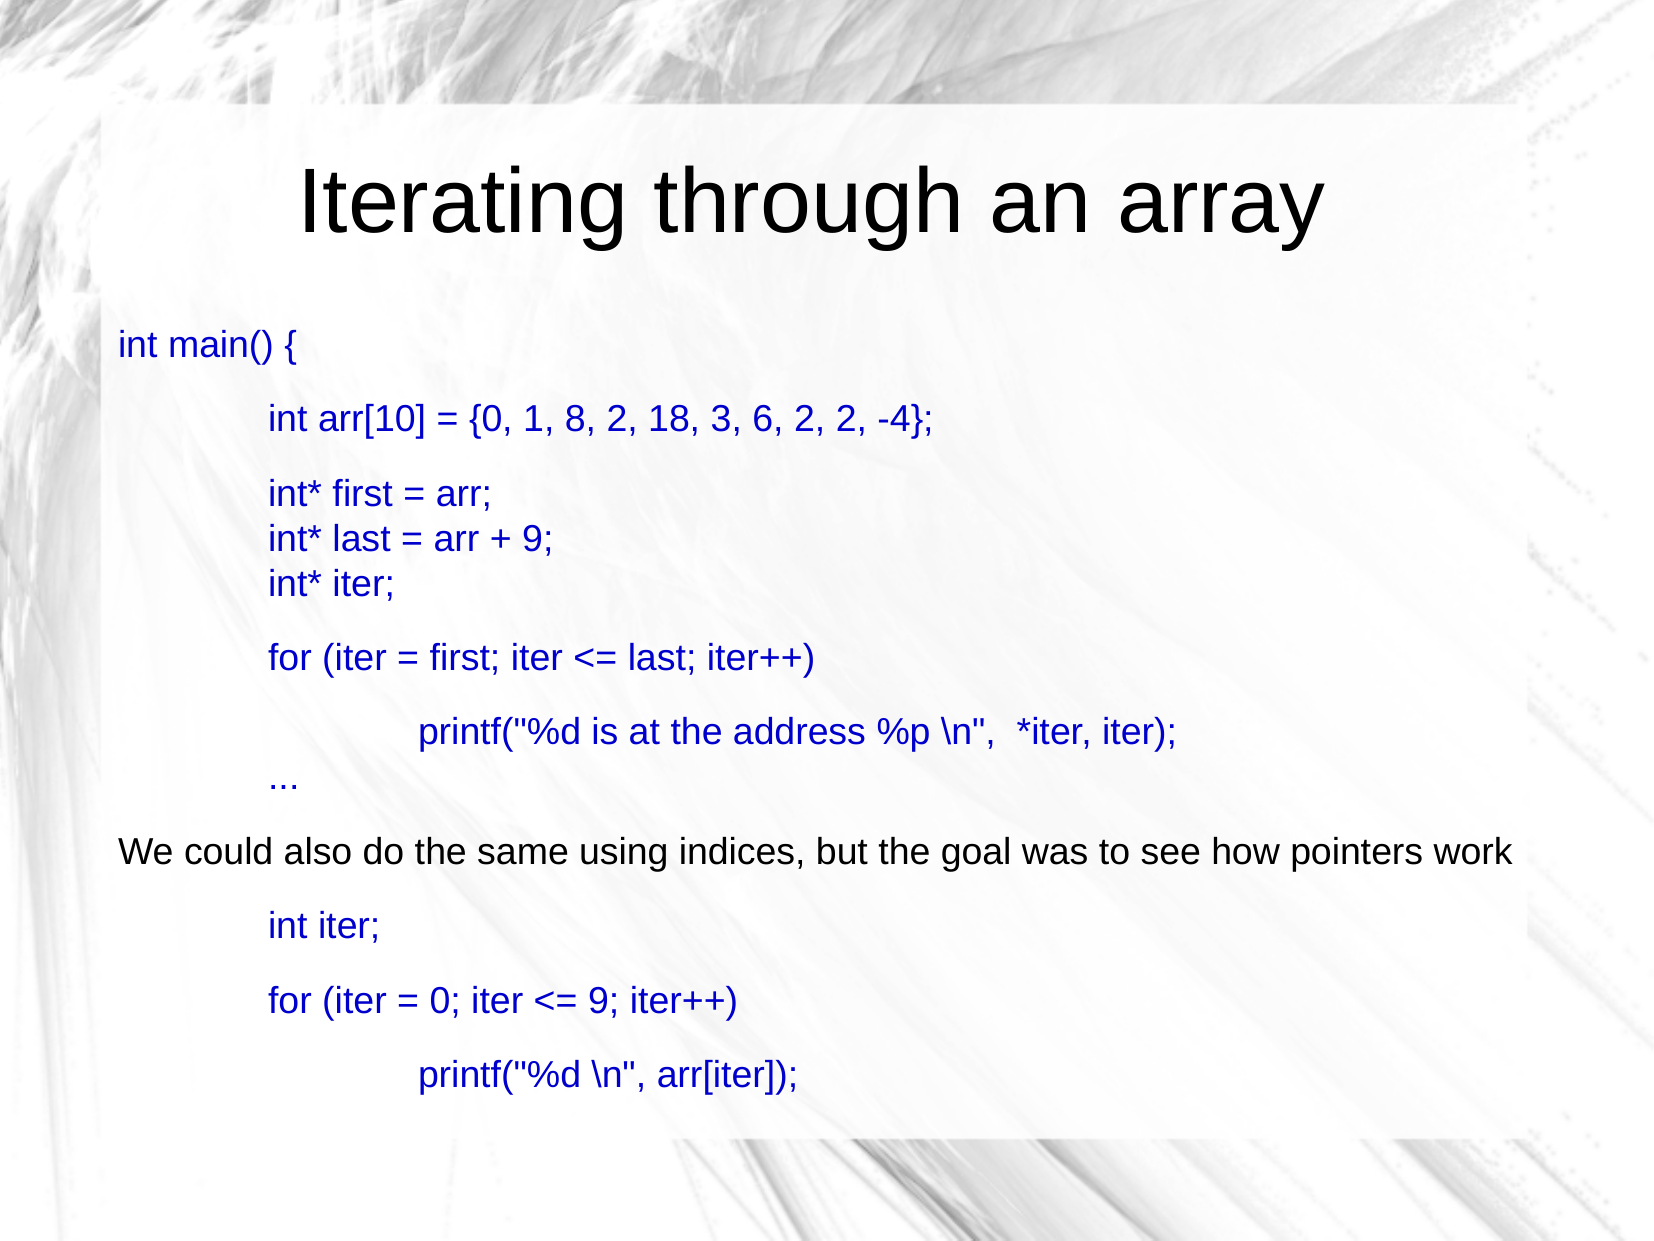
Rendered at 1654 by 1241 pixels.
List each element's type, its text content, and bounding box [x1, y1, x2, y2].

picture [0, 0, 1654, 1241]
title Iterating through an array [118, 112, 1506, 281]
list int main() { int arr[10] = {0, 1, 8, 2, 18, 3, 6, 2, 2, -4}; int* first = arr; int* last = arr + 9; int* iter; for (iter = first; iter <= last; iter++) printf("%d is at the address %p \n", *iter, iter); ... We could also do the same using indices, but the goal was to see how pointers work int iter; for (iter = 0; iter <= 9; iter++) printf("%d \n", arr[iter]); [118, 319, 1571, 1109]
